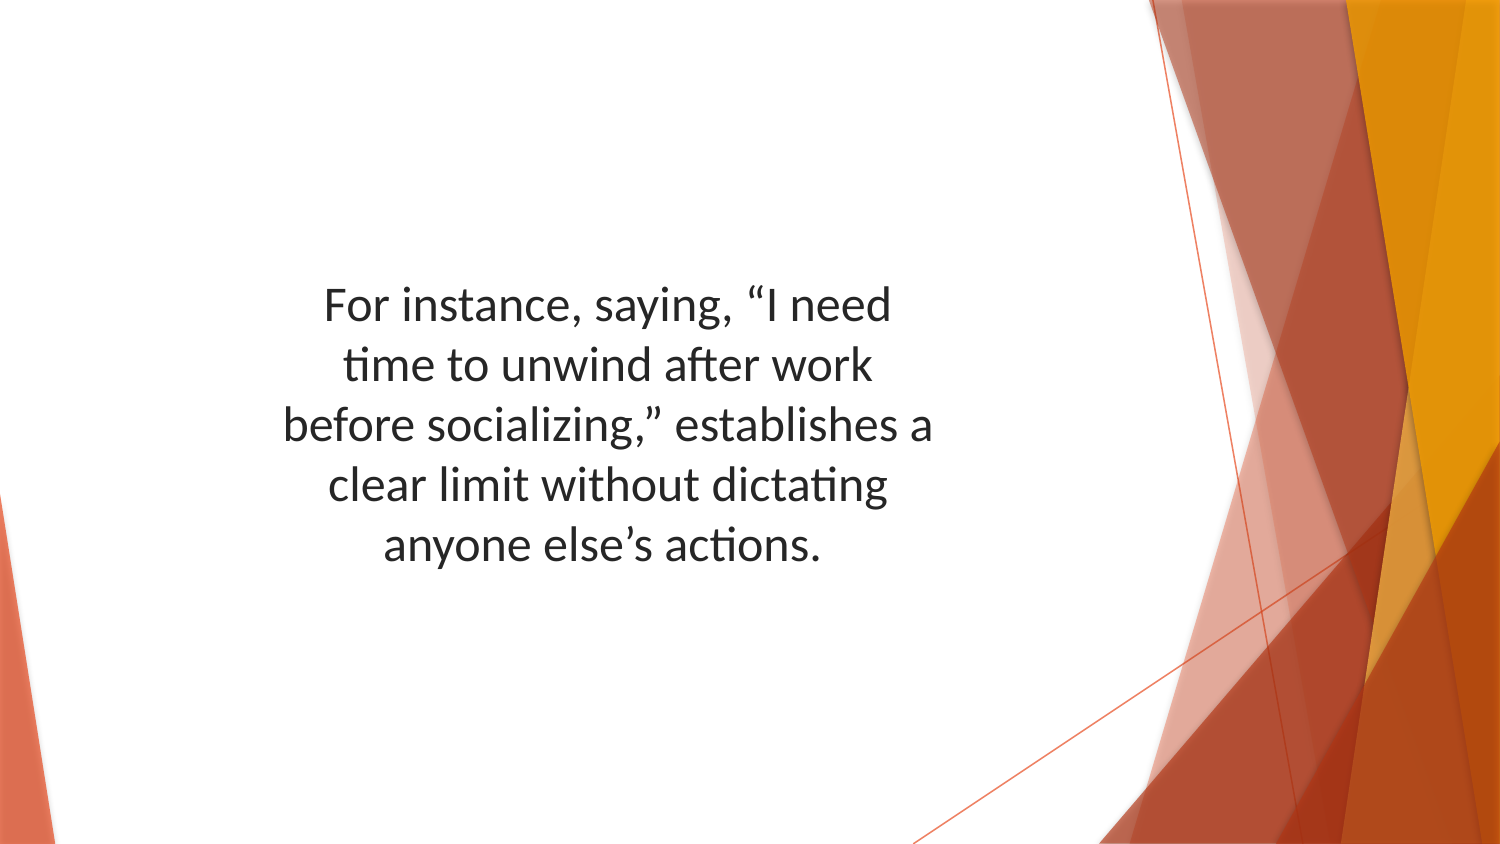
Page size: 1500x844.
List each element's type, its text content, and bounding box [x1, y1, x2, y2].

list For instance, saying, “I need time to unwind after work before socializing,” establishes a clear limit without dictating anyone else’s actions. [265, 114, 951, 729]
